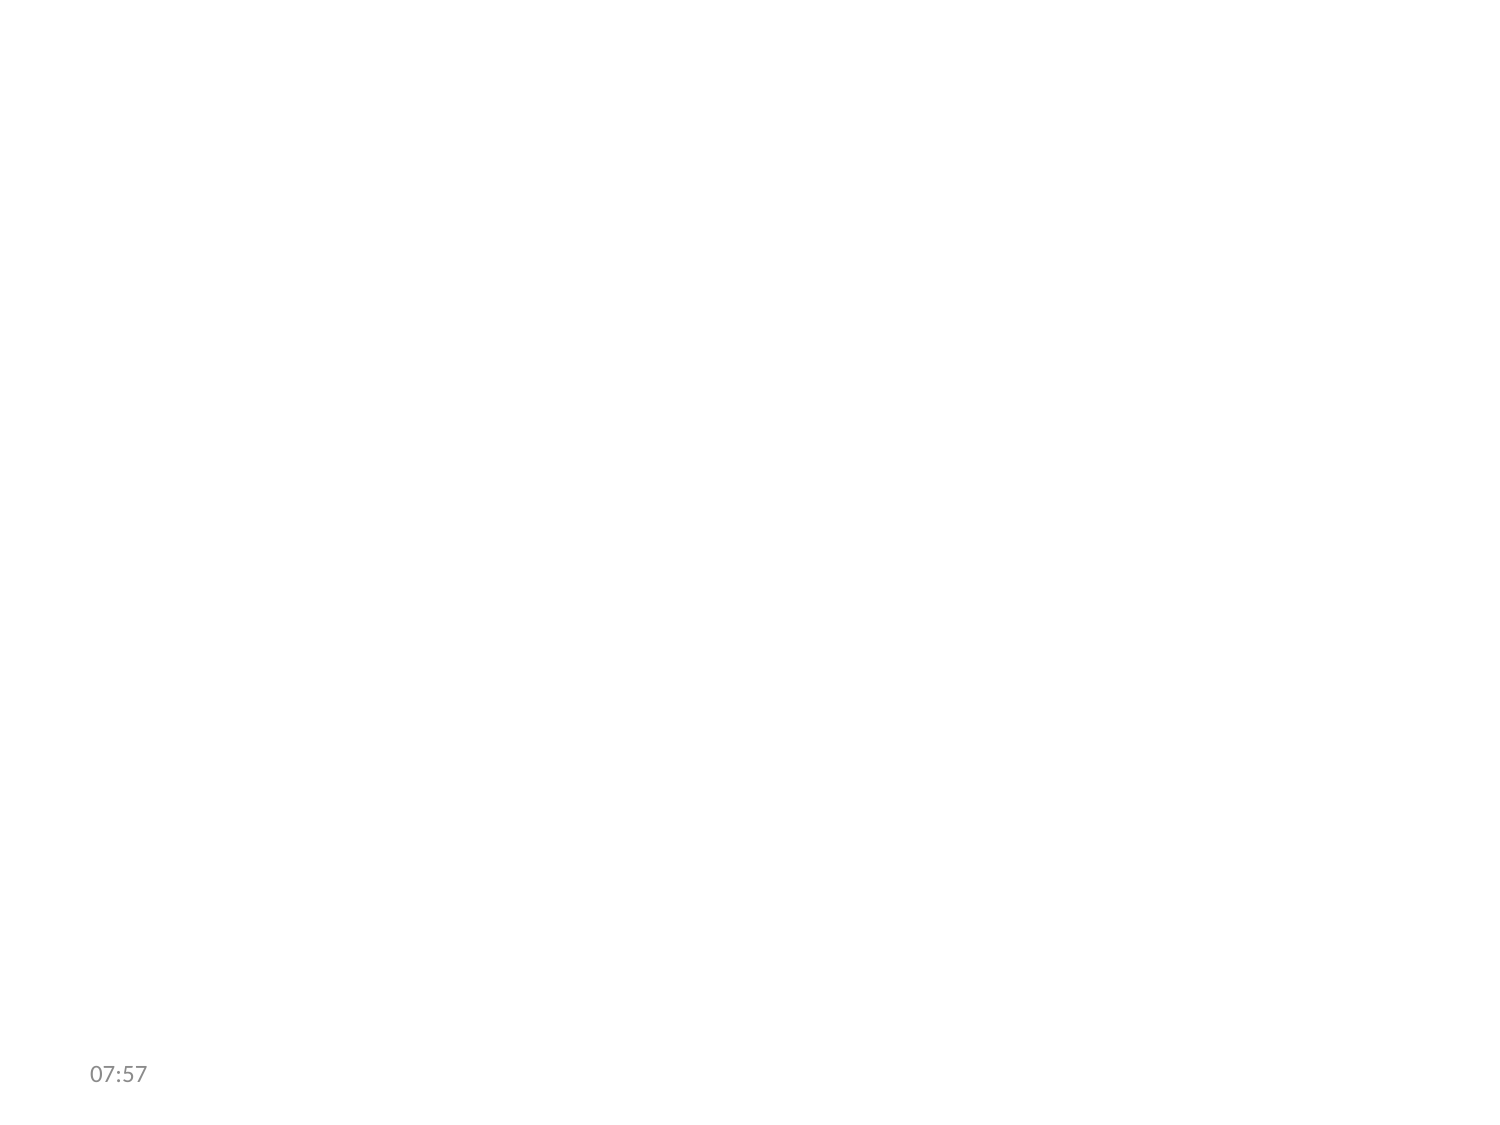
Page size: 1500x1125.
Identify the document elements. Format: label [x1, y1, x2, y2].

slide_number [75, 1042, 425, 1103]
